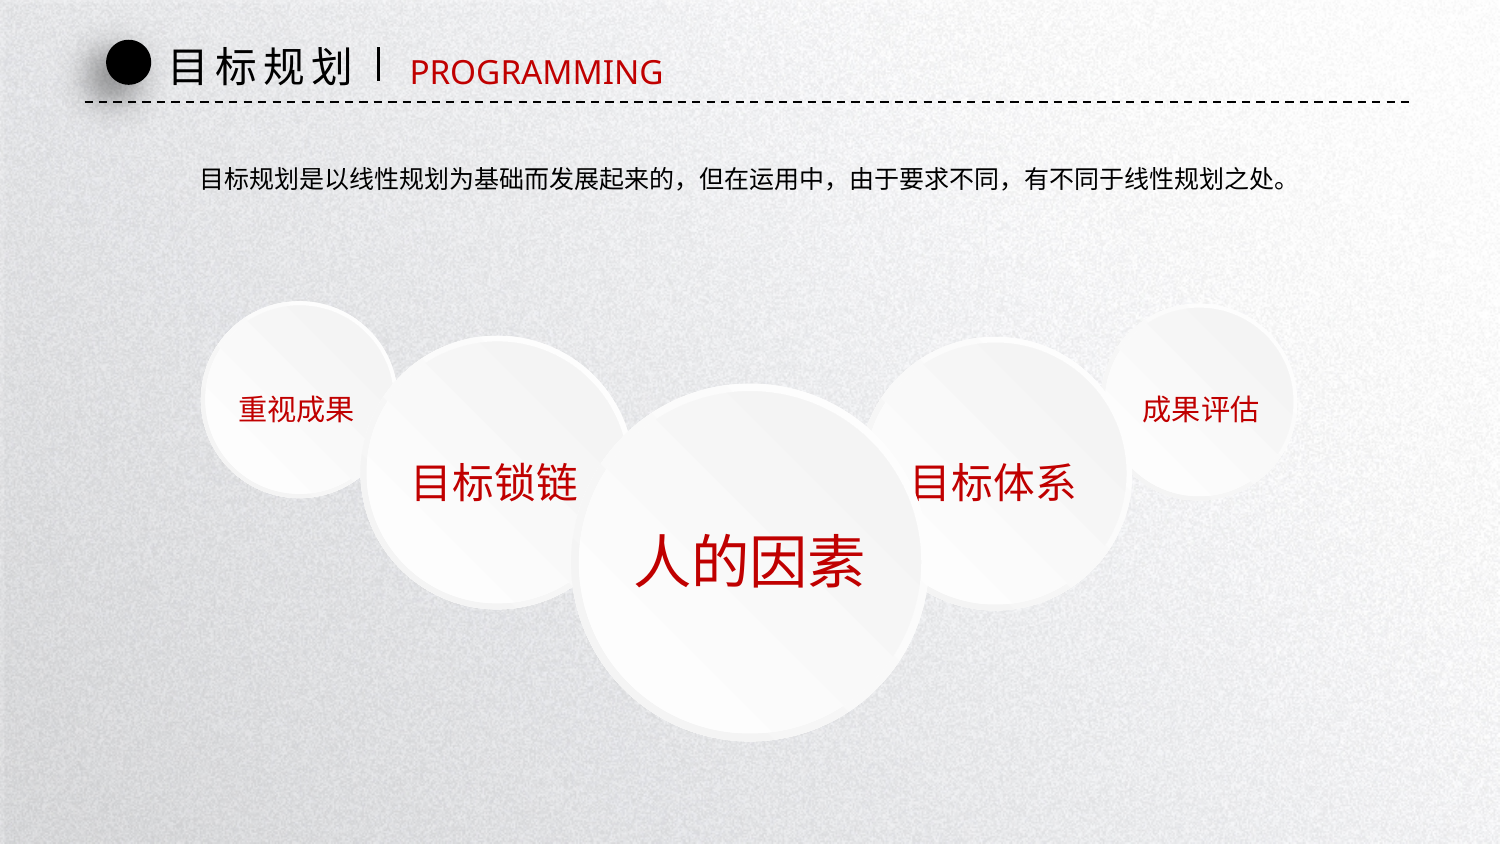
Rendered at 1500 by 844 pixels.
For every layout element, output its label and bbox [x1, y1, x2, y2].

text_box [200, 300, 399, 499]
picture [0, 0, 1500, 844]
text_box [360, 335, 635, 610]
text_box [1100, 303, 1298, 501]
text_box [858, 336, 1133, 611]
text_box [570, 383, 930, 742]
